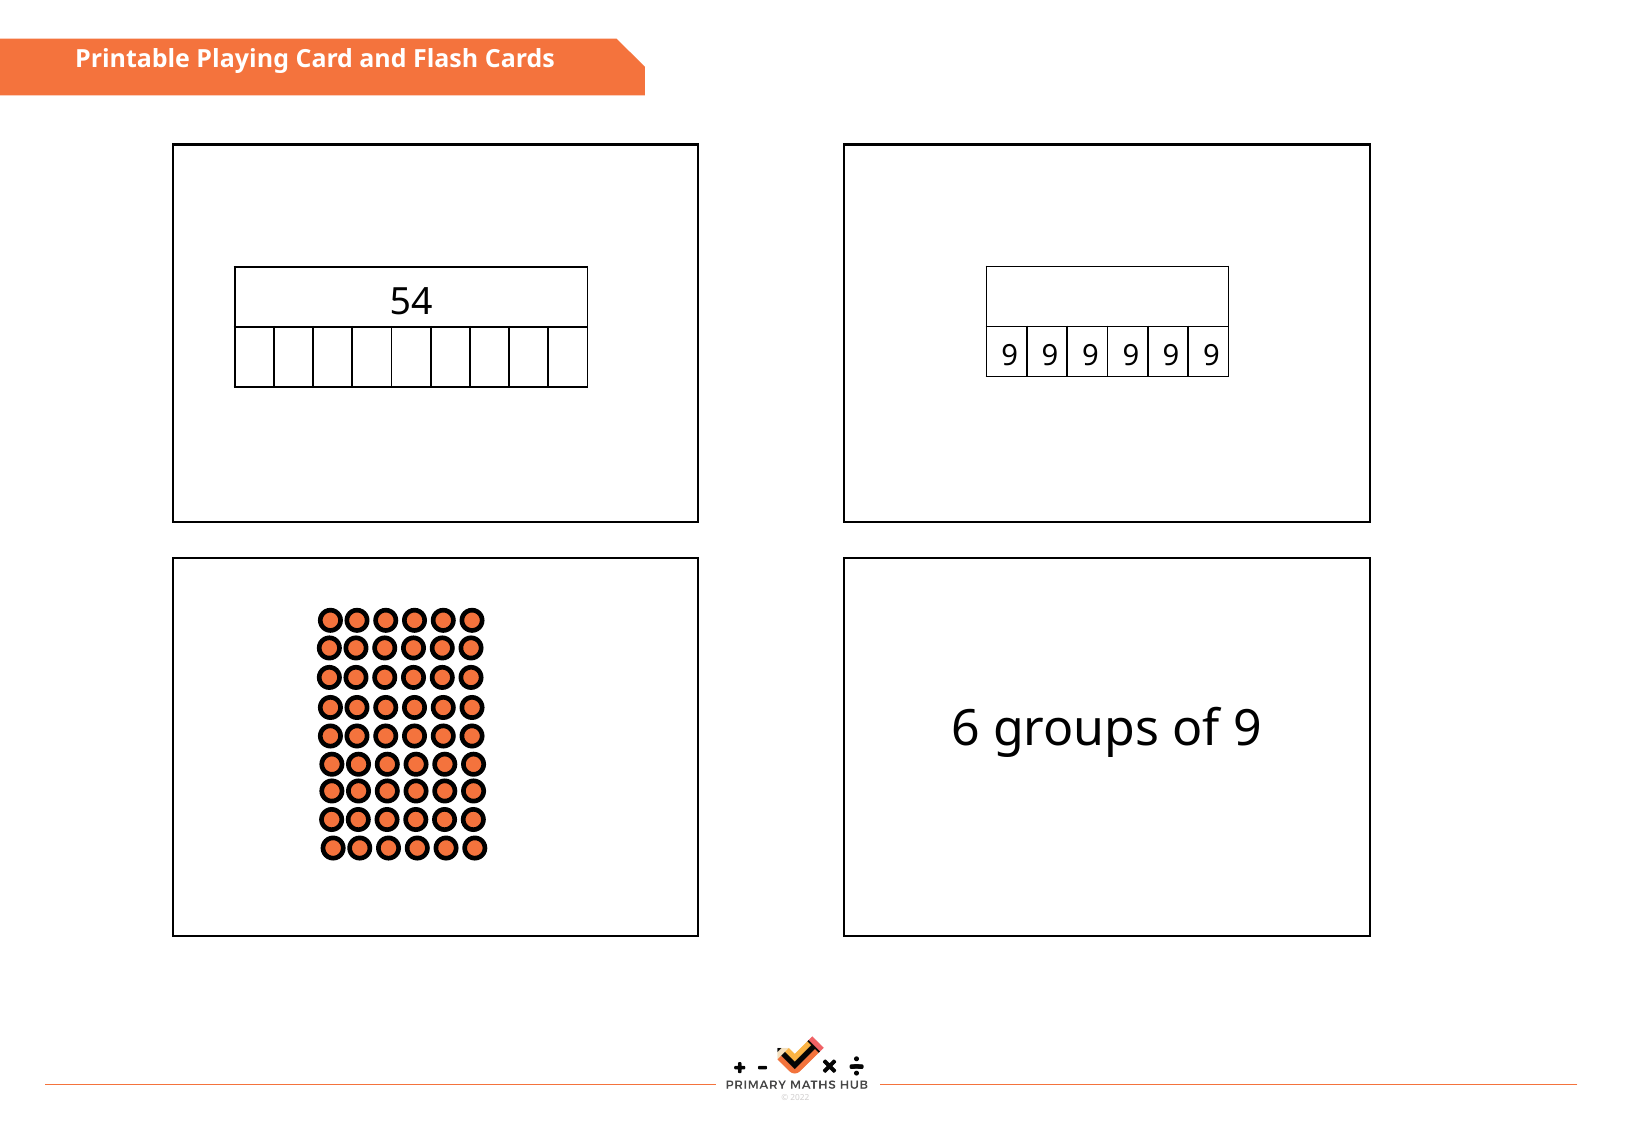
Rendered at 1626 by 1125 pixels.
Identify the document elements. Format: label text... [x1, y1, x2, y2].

text_box [373, 636, 396, 660]
text_box [403, 609, 426, 632]
text_box [318, 666, 341, 689]
table_cell 9 [987, 327, 1026, 376]
text_box © 2022 [720, 1084, 870, 1110]
text_box [347, 779, 370, 803]
text_box [431, 666, 454, 689]
text_box [347, 753, 370, 776]
table_cell 9 [1108, 327, 1147, 376]
text_box [172, 143, 699, 523]
text_box [375, 808, 399, 831]
table_cell [314, 328, 351, 386]
table_cell [236, 328, 273, 386]
table_cell [549, 328, 587, 386]
text_box [843, 143, 1371, 523]
text_box [432, 609, 455, 632]
text_box [320, 753, 344, 776]
text_box [318, 636, 341, 660]
text_box [462, 808, 485, 831]
text_box [344, 636, 368, 660]
text_box [377, 836, 400, 860]
text_box [376, 779, 399, 803]
picture [722, 1034, 872, 1094]
table_header 54 [236, 268, 587, 326]
text_box [402, 666, 425, 689]
table_cell [510, 328, 547, 386]
text_box Printable Playing Card and Flash Cards [0, 37, 646, 97]
text_box [321, 836, 345, 860]
text_box [374, 696, 397, 719]
table_cell [432, 328, 469, 386]
text_box [460, 724, 484, 748]
table_cell 9 [1189, 327, 1228, 376]
text_box [432, 724, 455, 748]
table_header [987, 267, 1228, 326]
table_cell 9 [1028, 327, 1066, 376]
text_box [345, 609, 369, 632]
text_box [404, 779, 428, 803]
table_cell [353, 328, 391, 386]
text_box [404, 808, 428, 831]
text_box [843, 557, 1371, 937]
text_box [344, 666, 368, 689]
text_box [403, 724, 426, 748]
text_box 6 groups of 9 [844, 688, 1370, 763]
text_box [403, 696, 426, 719]
text_box [320, 779, 344, 803]
text_box [404, 753, 428, 776]
text_box [431, 636, 454, 660]
text_box [463, 836, 487, 860]
text_box [459, 666, 483, 689]
text_box [374, 609, 397, 632]
text_box [374, 724, 397, 748]
text_box [347, 808, 370, 831]
text_box [319, 696, 342, 719]
table_cell 9 [1068, 327, 1107, 376]
text_box [319, 609, 342, 632]
text_box [319, 724, 342, 748]
text_box [432, 696, 455, 719]
table_cell 9 [1149, 327, 1187, 376]
text_box [433, 753, 457, 776]
text_box [433, 808, 456, 831]
text_box [172, 557, 699, 937]
text_box [462, 753, 485, 776]
text_box [406, 836, 429, 860]
text_box [345, 696, 369, 719]
text_box [348, 836, 371, 860]
table_cell [392, 328, 430, 386]
text_box [462, 779, 485, 803]
text_box [460, 696, 484, 719]
text_box [434, 836, 458, 860]
text_box [320, 808, 343, 831]
text_box [345, 724, 369, 748]
text_box [433, 779, 457, 803]
table_cell [275, 328, 312, 386]
text_box [376, 753, 399, 776]
text_box [402, 636, 425, 660]
text_box [460, 609, 484, 632]
text_box [459, 636, 483, 660]
table_cell [471, 328, 508, 386]
text_box [373, 666, 396, 689]
